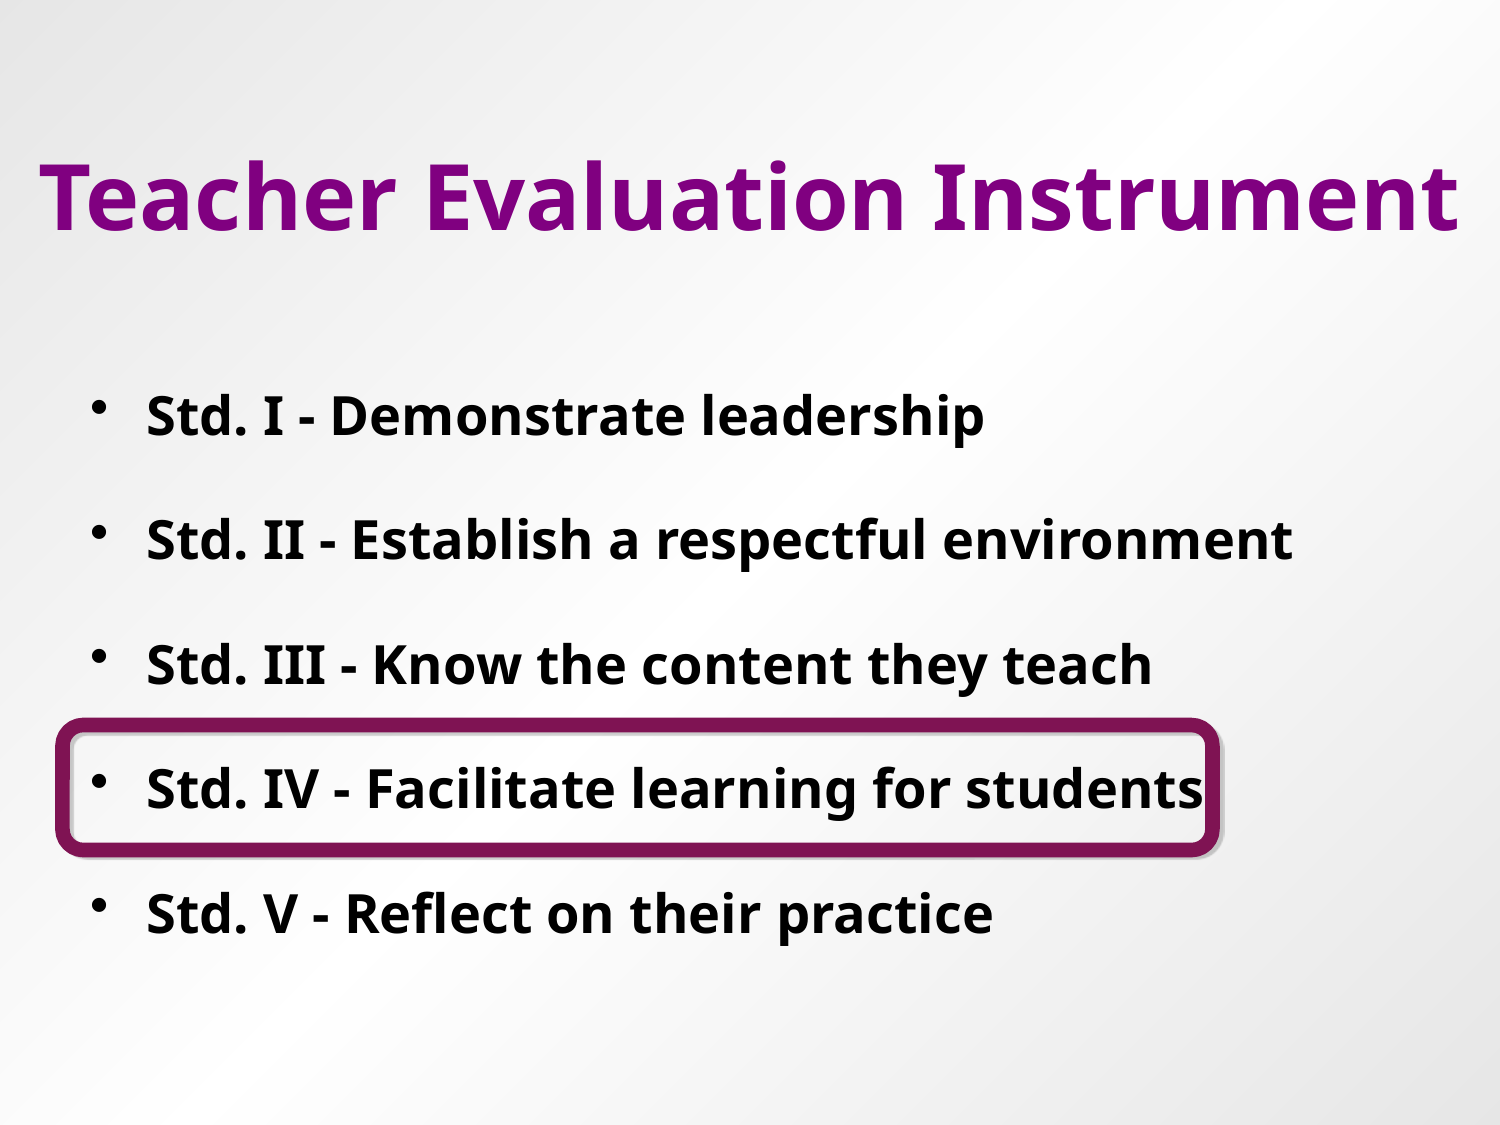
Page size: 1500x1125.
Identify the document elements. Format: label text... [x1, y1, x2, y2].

list Std. I - Demonstrate leadership Std. II - Establish a respectful environment Std. III - Know the content they teach Std. IV - Facilitate learning for students Std. V - Reflect on their practice [74, 324, 1476, 1001]
text_box [62, 724, 1213, 851]
title Teacher Evaluation Instrument [0, 99, 1500, 288]
